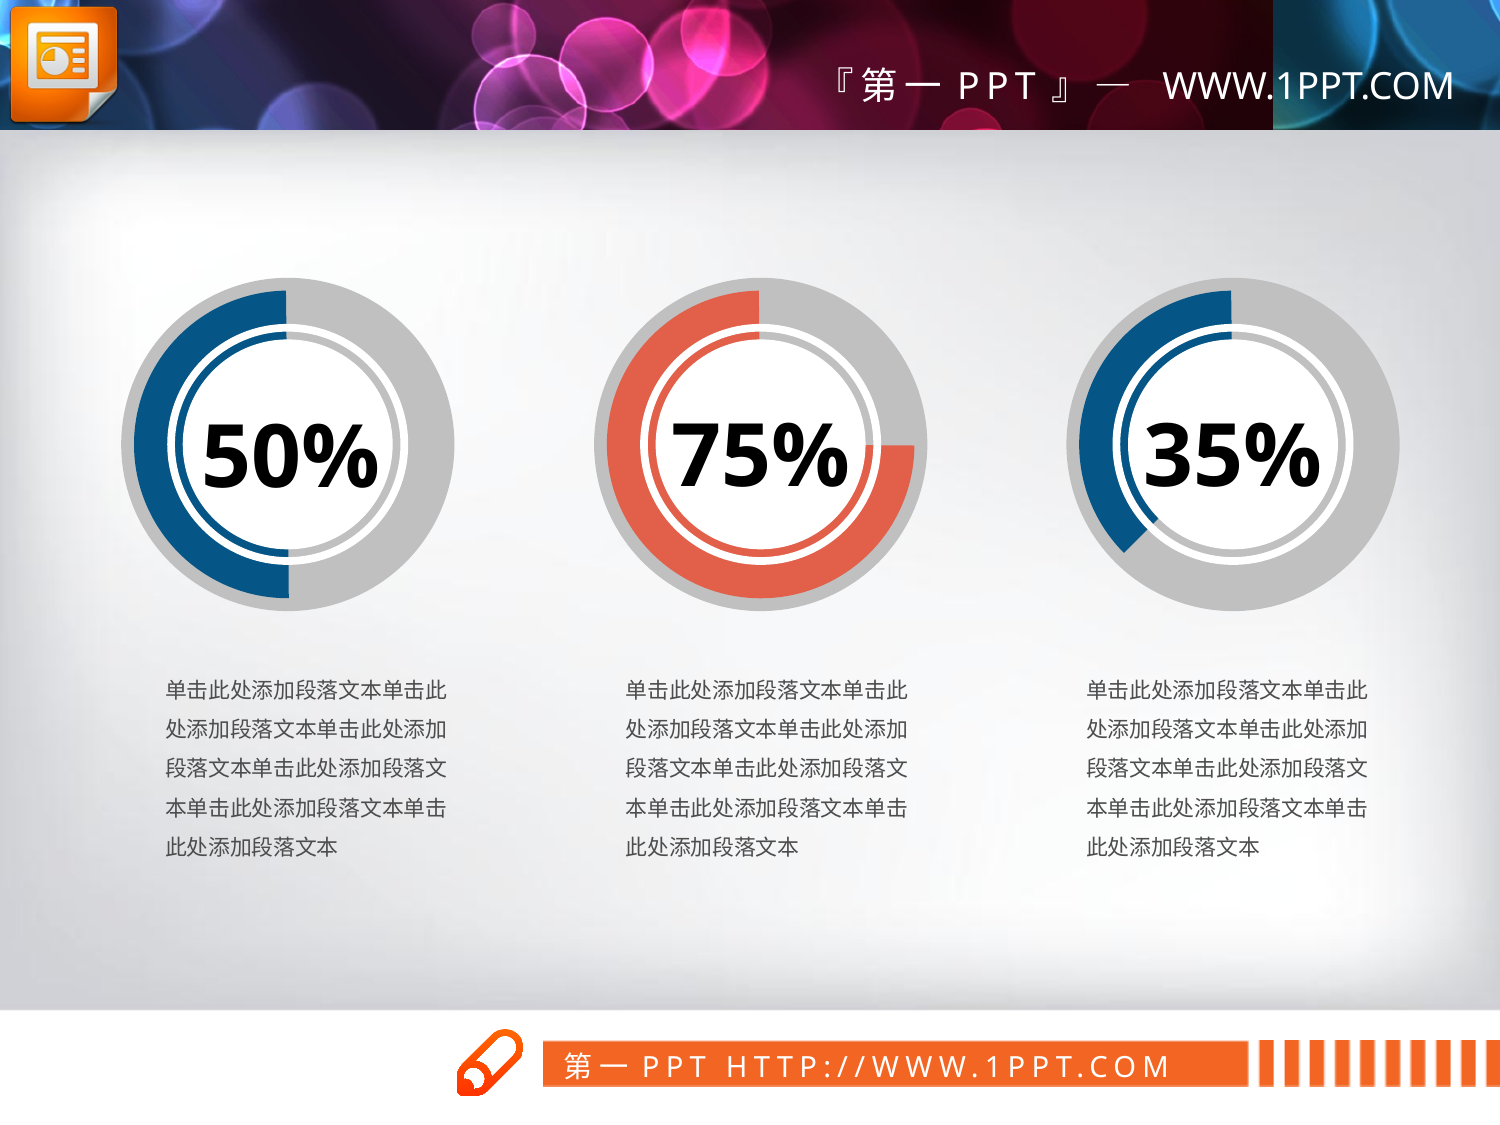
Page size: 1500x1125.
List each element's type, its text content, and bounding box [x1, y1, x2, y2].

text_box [593, 277, 928, 612]
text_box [120, 277, 455, 612]
text_box 单击此处添加段落文本单击此处添加段落文本单击此处添加段落文本单击此处添加段落文本单击此处添加段落文本单击此处添加段落文本 [1071, 655, 1385, 868]
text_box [1066, 277, 1400, 612]
text_box 单击此处添加段落文本单击此处添加段落文本单击此处添加段落文本单击此处添加段落文本单击此处添加段落文本单击此处添加段落文本 [610, 655, 924, 868]
text_box 单击此处添加段落文本单击此处添加段落文本单击此处添加段落文本单击此处添加段落文本单击此处添加段落文本单击此处添加段落文本 [150, 655, 463, 868]
picture [543, 1040, 1500, 1087]
picture [0, 0, 1500, 1012]
